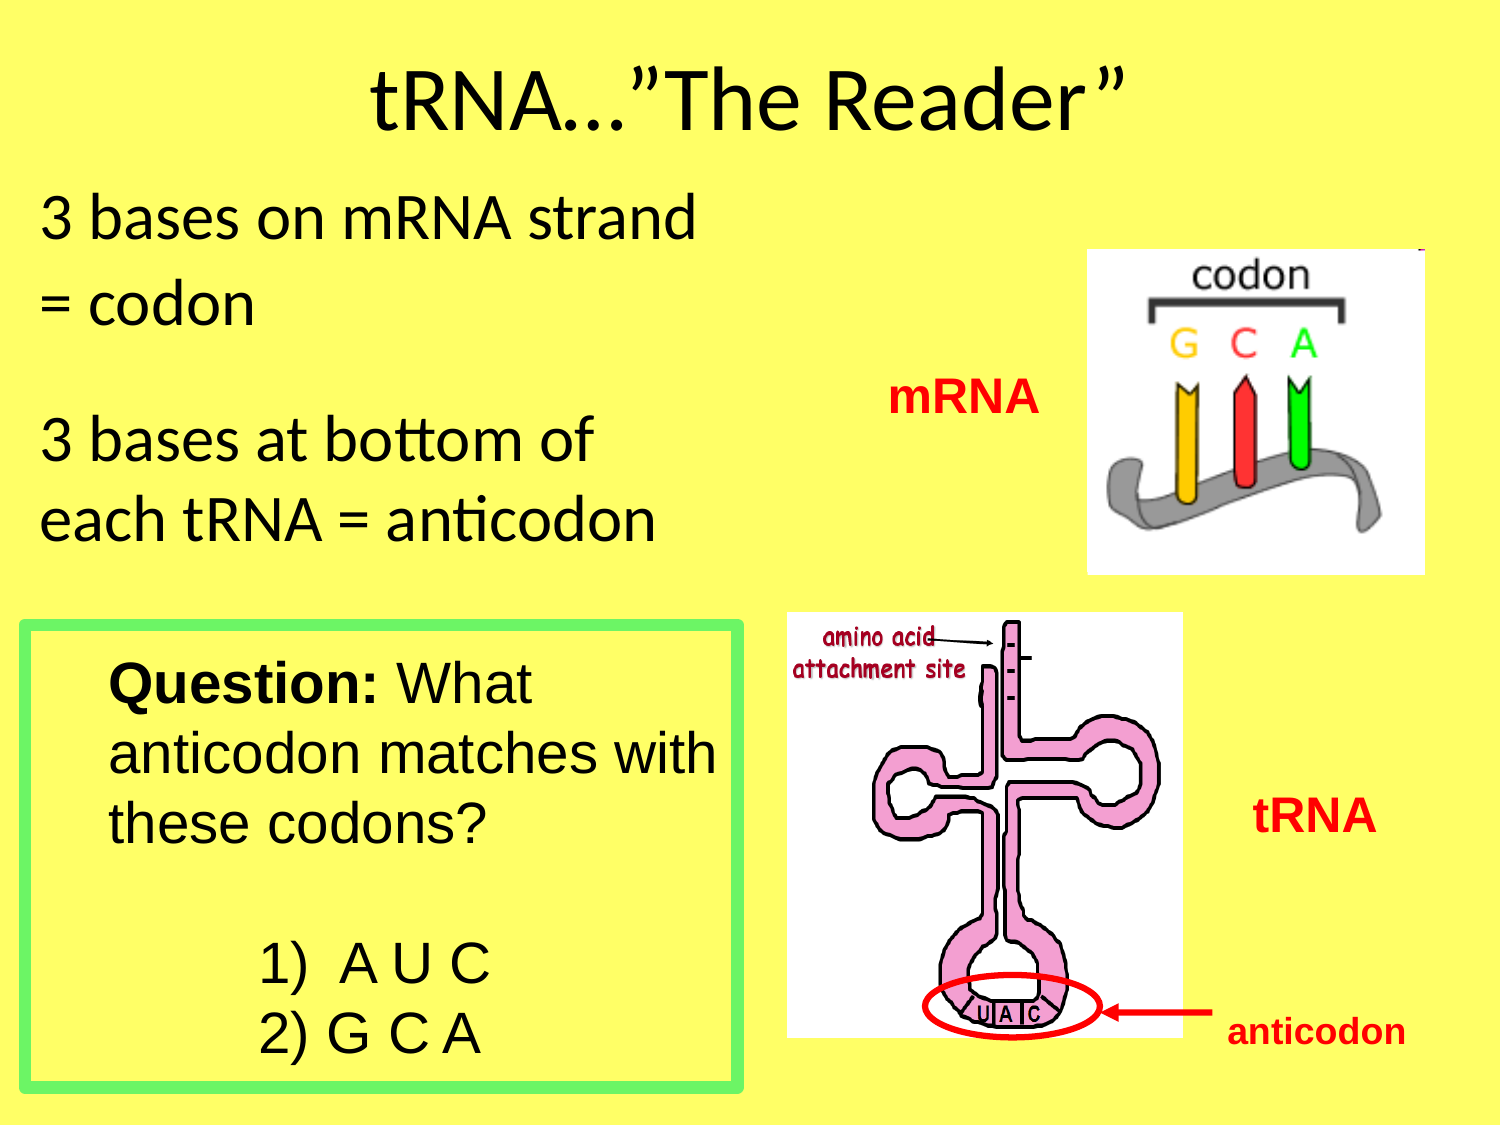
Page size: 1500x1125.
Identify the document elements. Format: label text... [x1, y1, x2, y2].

text_box anticodon [1212, 999, 1422, 1060]
picture [1087, 249, 1426, 572]
picture [787, 612, 1183, 1038]
text_box 3 bases at bottom of each tRNA = anticodon [24, 387, 715, 563]
text_box [23, 623, 740, 1089]
text_box Question: What anticodon matches with these codons? 1) A U C 2) G C A [740, 637, 750, 1073]
text_box mRNA [872, 356, 1056, 432]
text_box A [20, 620, 743, 1093]
text_box tRNA [1237, 774, 1393, 850]
title tRNA…”The Reader” [74, 0, 1426, 188]
list 3 bases on mRNA strand = codon [24, 174, 738, 363]
